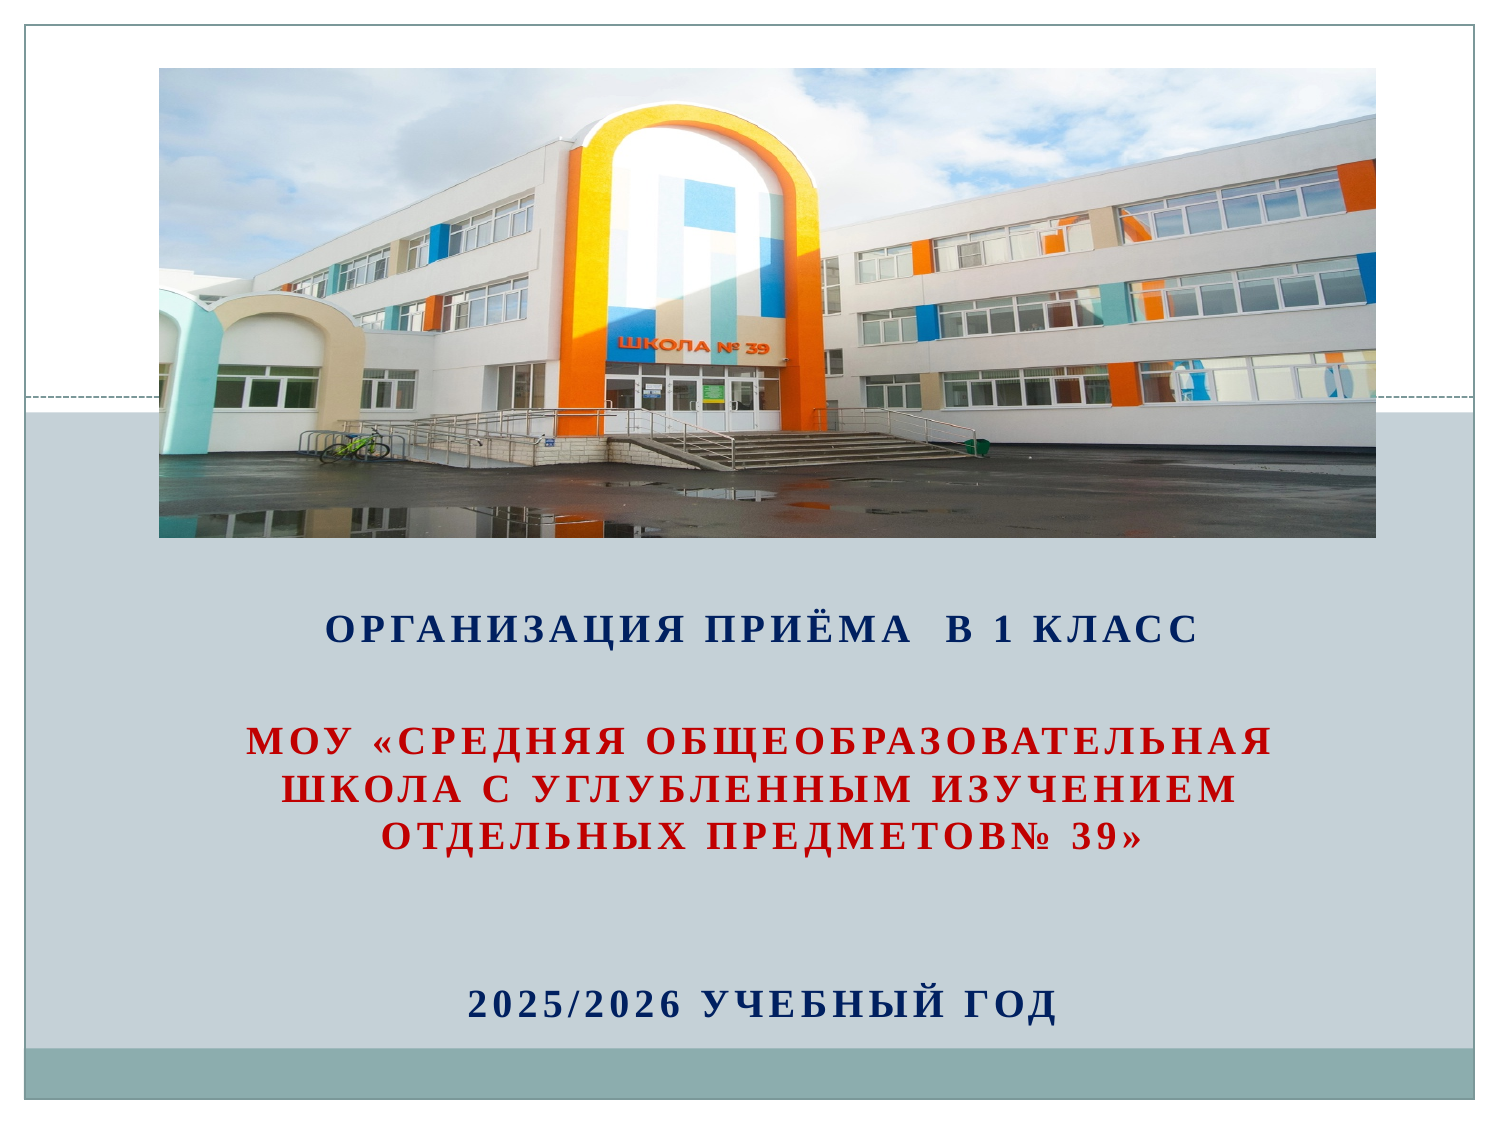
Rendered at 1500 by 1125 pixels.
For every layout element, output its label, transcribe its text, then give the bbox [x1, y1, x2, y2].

subtitle Организация Приёма в 1 класс МОУ «Средняя общеобразовательная школа с углубленным изучением отдельных предметов№ 39» 2025/2026 учебный год [183, 548, 1341, 1035]
picture [159, 68, 1377, 538]
